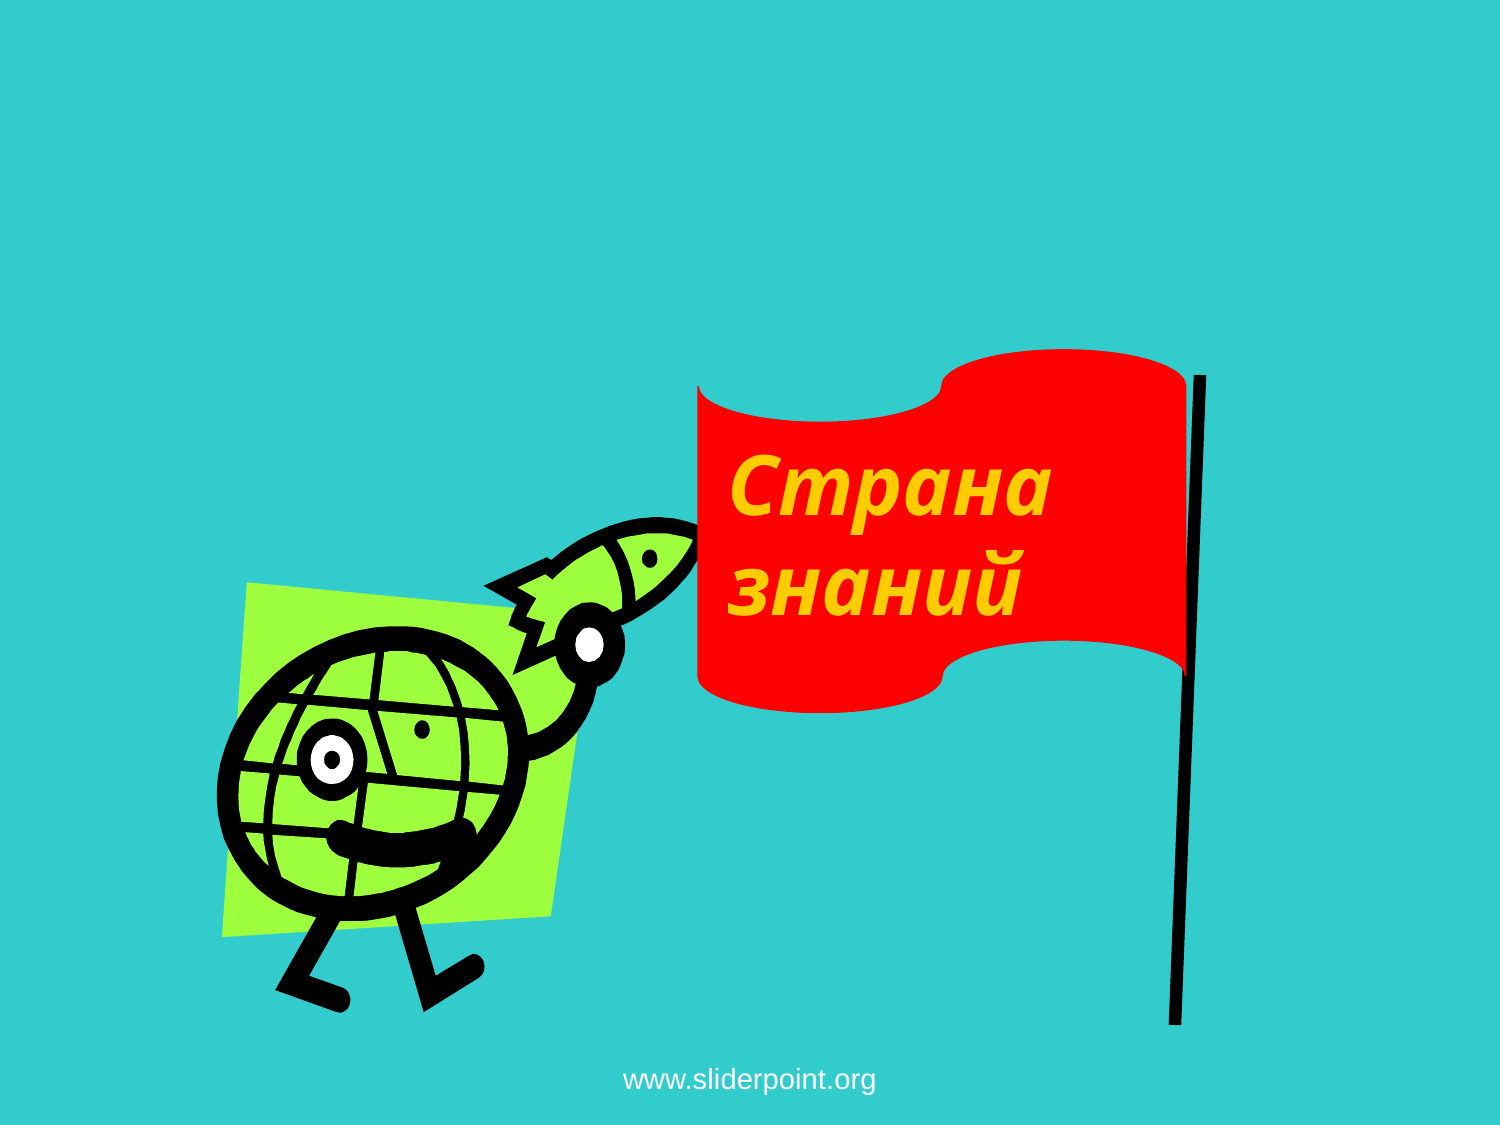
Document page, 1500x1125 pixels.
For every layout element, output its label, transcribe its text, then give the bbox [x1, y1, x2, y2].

text_box [1071, 640, 1186, 677]
text_box Страна знаний [712, 424, 1213, 640]
text_box [698, 349, 1186, 512]
text_box [715, 640, 1056, 713]
footer www.sliderpoint.org [512, 1024, 988, 1103]
picture [212, 512, 711, 1015]
